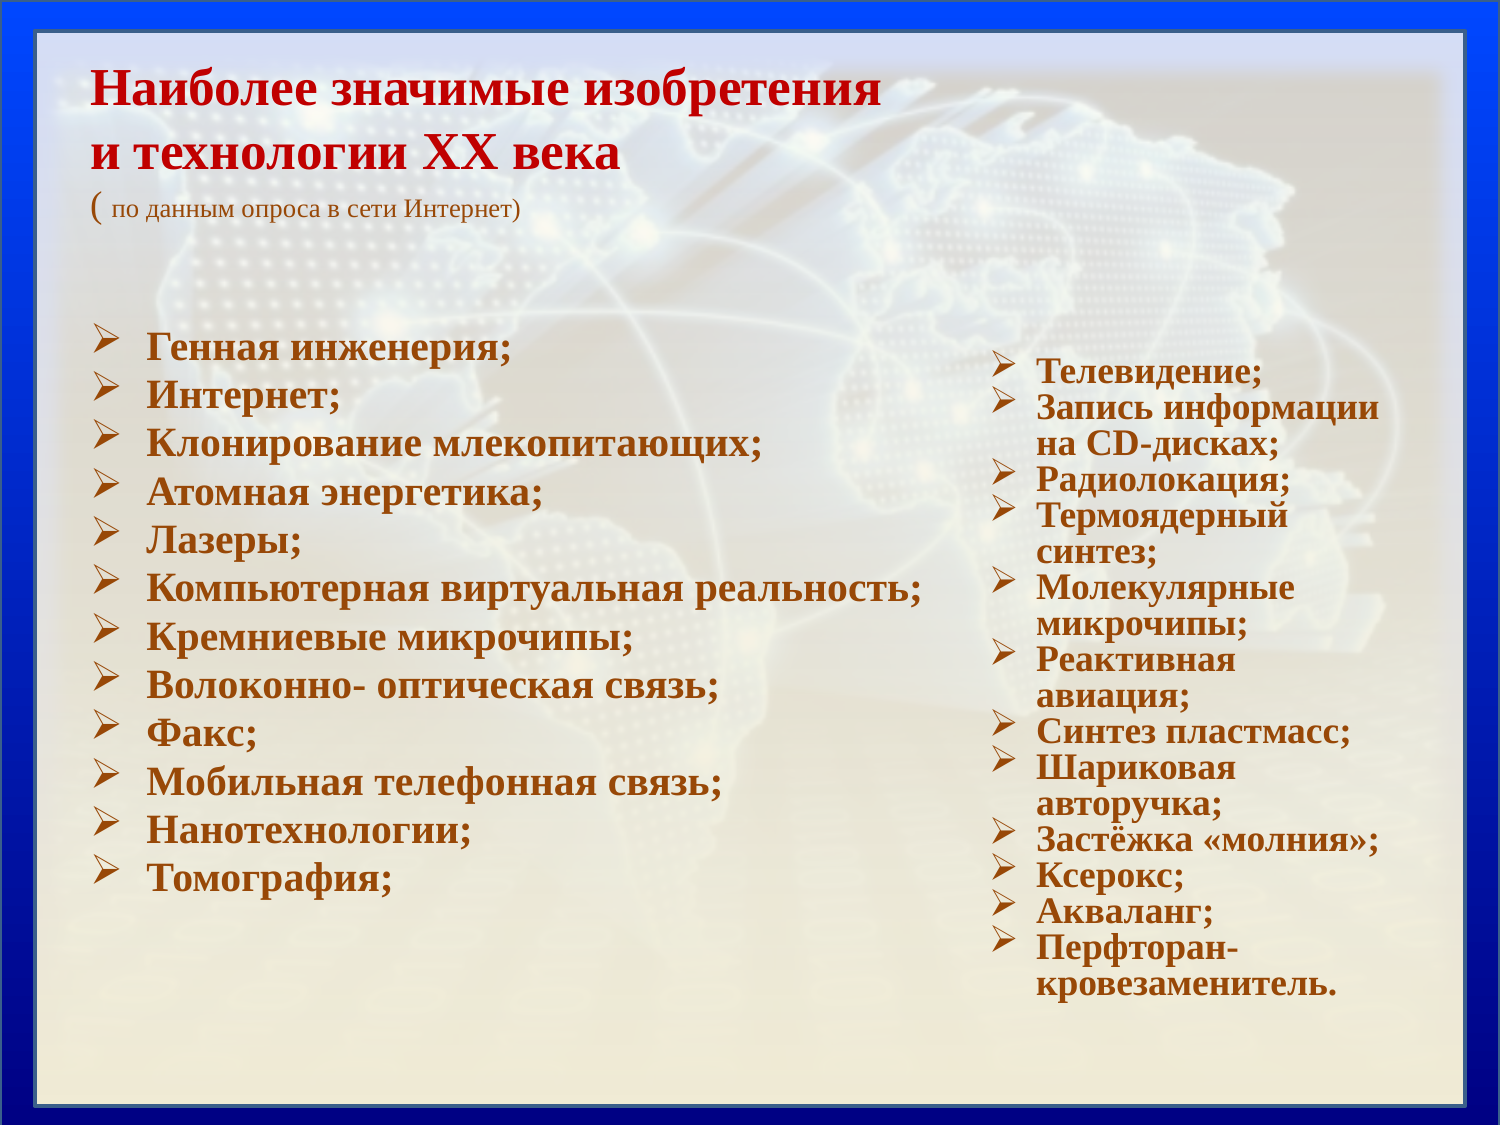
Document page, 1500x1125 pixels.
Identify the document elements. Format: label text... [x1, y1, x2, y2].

list Генная инженерия; Интернет; Клонирование млекопитающих; Атомная энергетика; Лазеры; Компьютерная виртуальная реальность; Кремниевые микрочипы; Волоконно- оптическая связь; Факс; Мобильная телефонная связь; Нанотехнологии; Томография; [75, 262, 1425, 916]
title Наиболее значимые изобретения и технологии XX века ( по данным опроса в сети Интернет) [75, 45, 1425, 233]
text_box Телевидение; Запись информации на CD-дисках; Радиолокация; Термоядерный синтез; Молекулярные микрочипы; Реактивная авиация; Синтез пластмасс; Шариковая авторучка; Застёжка «молния»; Ксерокс; Акваланг; Перфторан-кровезаменитель. [974, 302, 1404, 1010]
